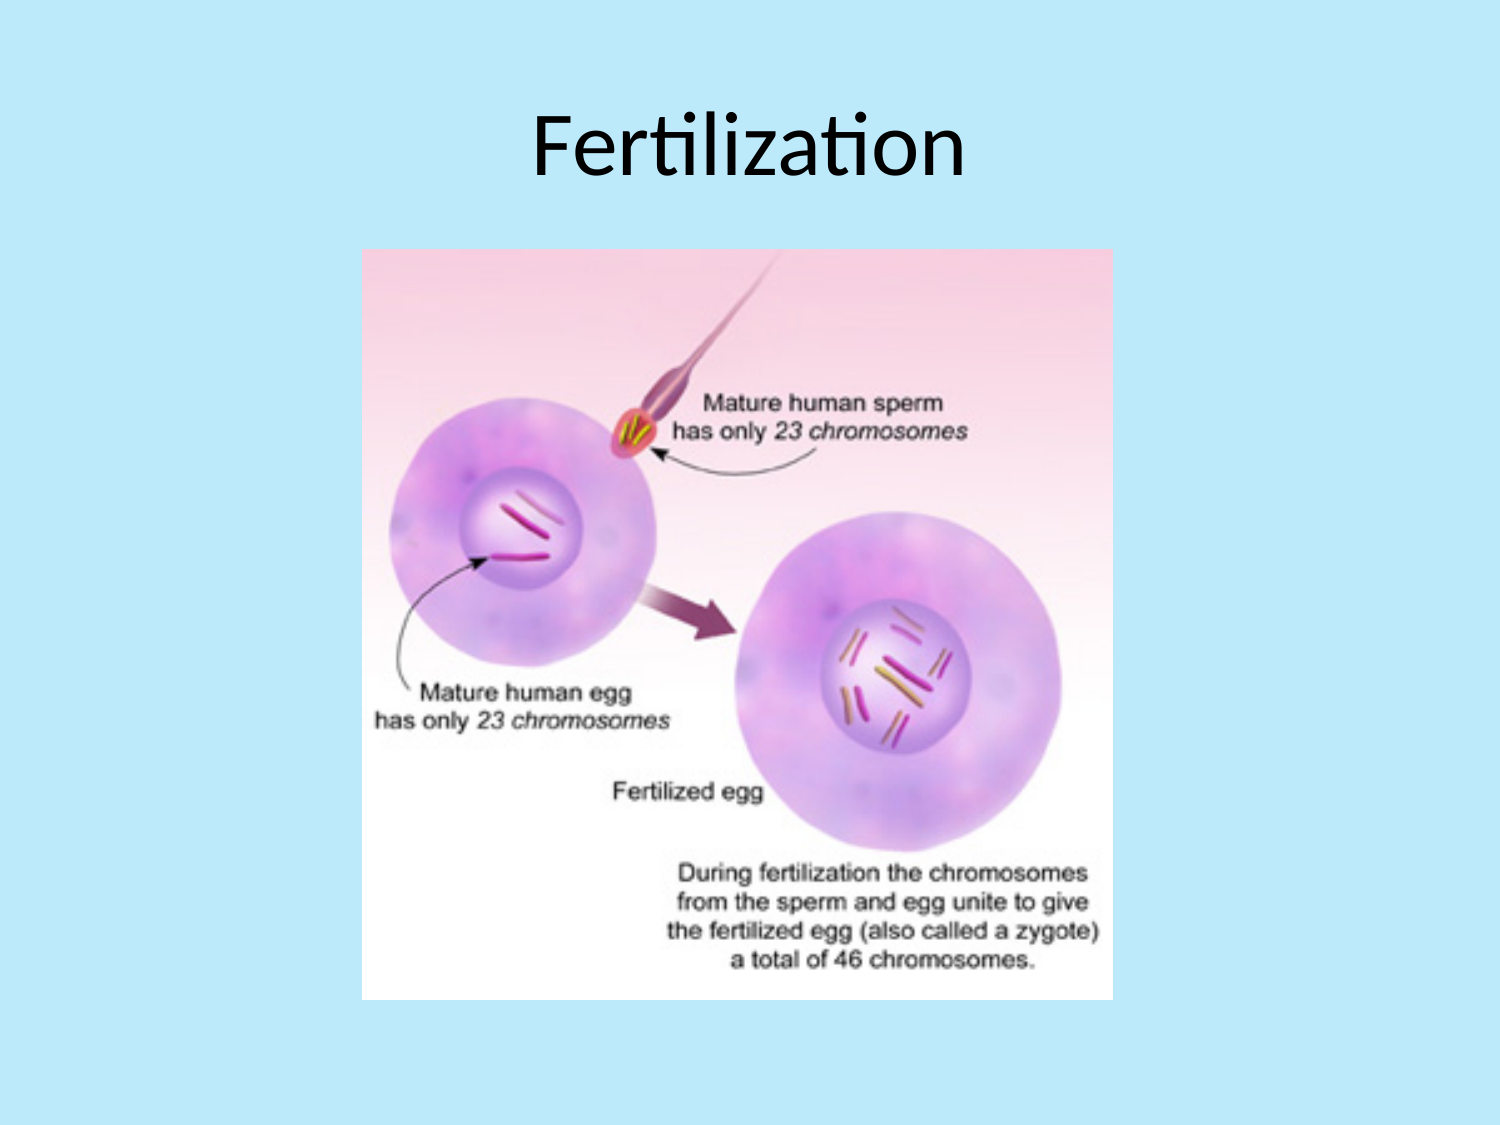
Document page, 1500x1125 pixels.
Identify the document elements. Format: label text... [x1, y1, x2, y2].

picture [362, 249, 1113, 1001]
title Fertilization [75, 45, 1425, 233]
